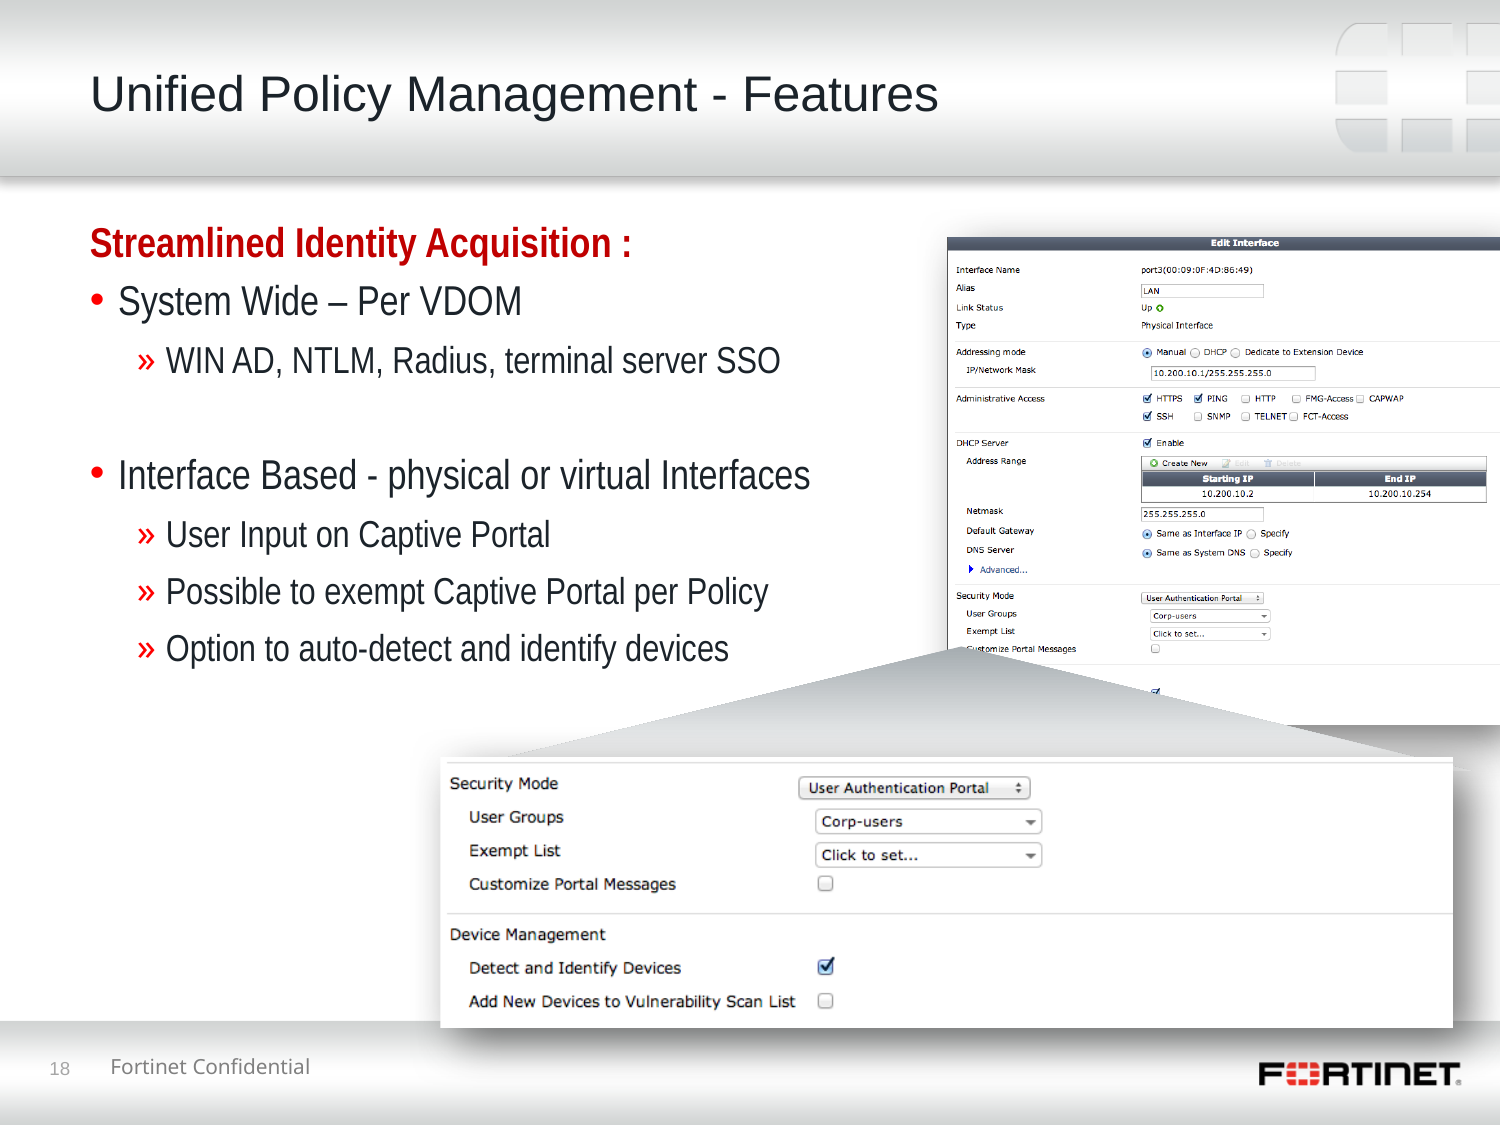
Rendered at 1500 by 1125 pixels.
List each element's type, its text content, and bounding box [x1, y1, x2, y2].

list Streamlined Identity Acquisition : System Wide – Per VDOM WIN AD, NTLM, Radius, terminal server SSO Interface Based - physical or virtual Interfaces User Input on Captive Portal Possible to exempt Captive Portal per Policy Option to auto-detect and identify devices [75, 208, 913, 976]
picture [0, 0, 1500, 1125]
text_box [581, 651, 1341, 739]
title Unified Policy Management - Features [75, 45, 1425, 138]
